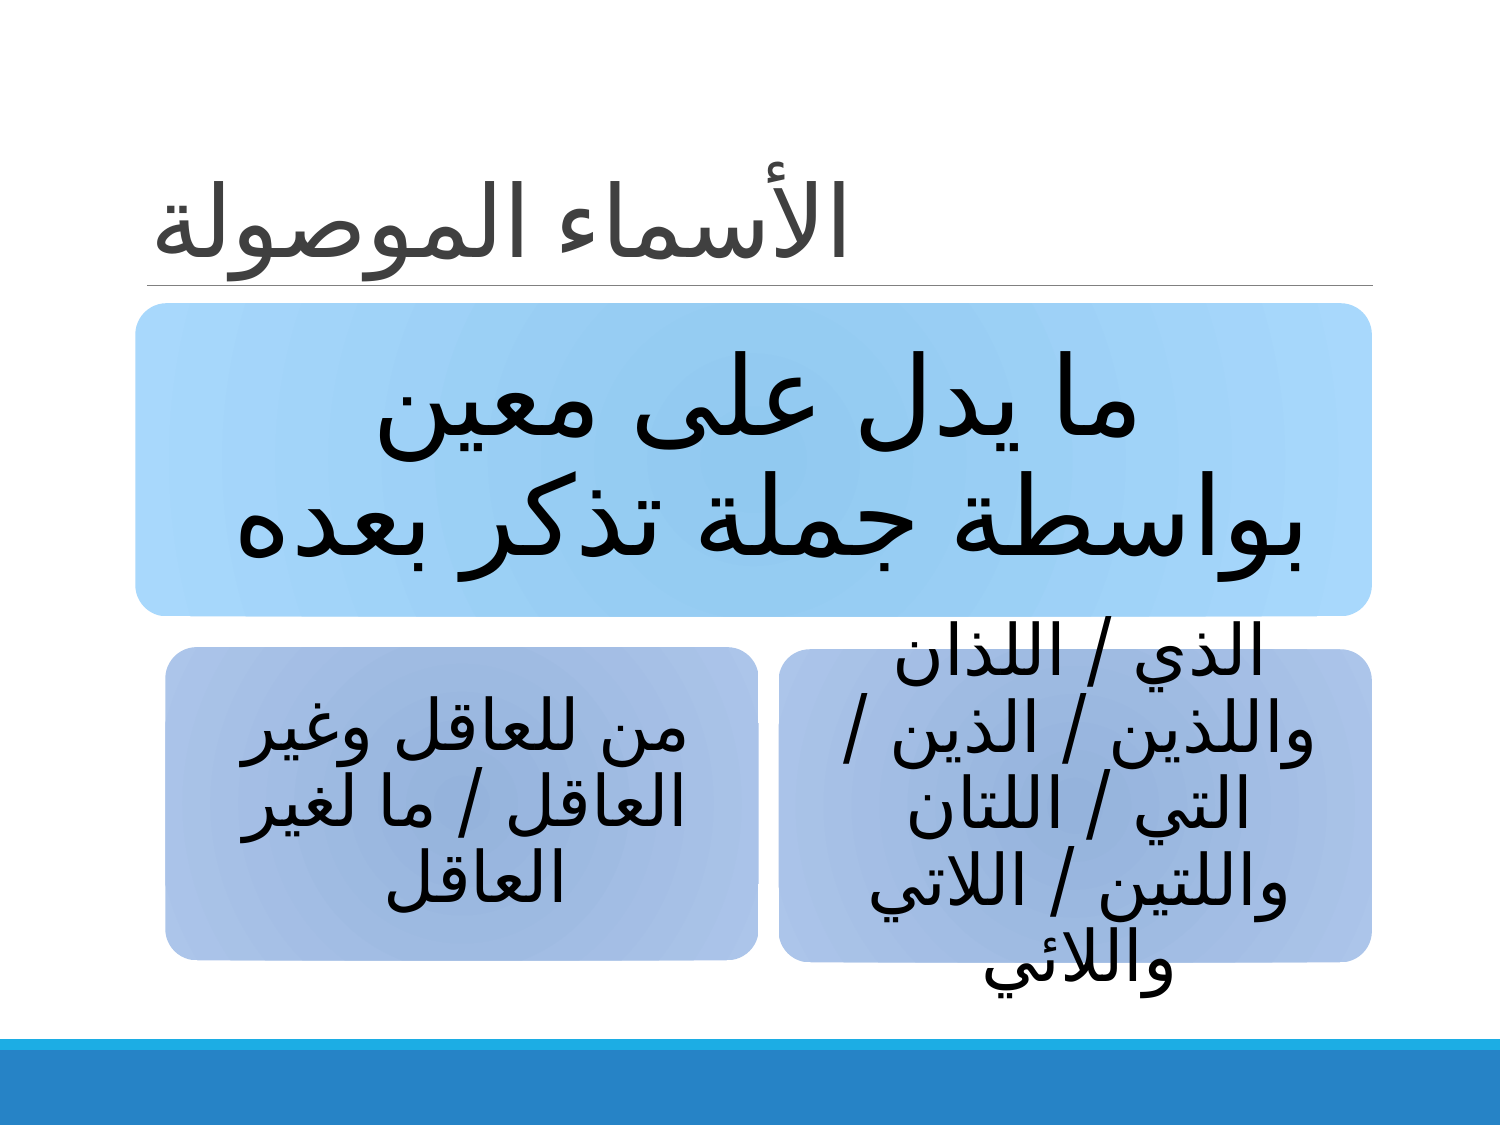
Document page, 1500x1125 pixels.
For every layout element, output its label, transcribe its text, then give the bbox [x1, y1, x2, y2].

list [134, 302, 1373, 964]
title الأسماء الموصولة [135, 47, 1373, 285]
